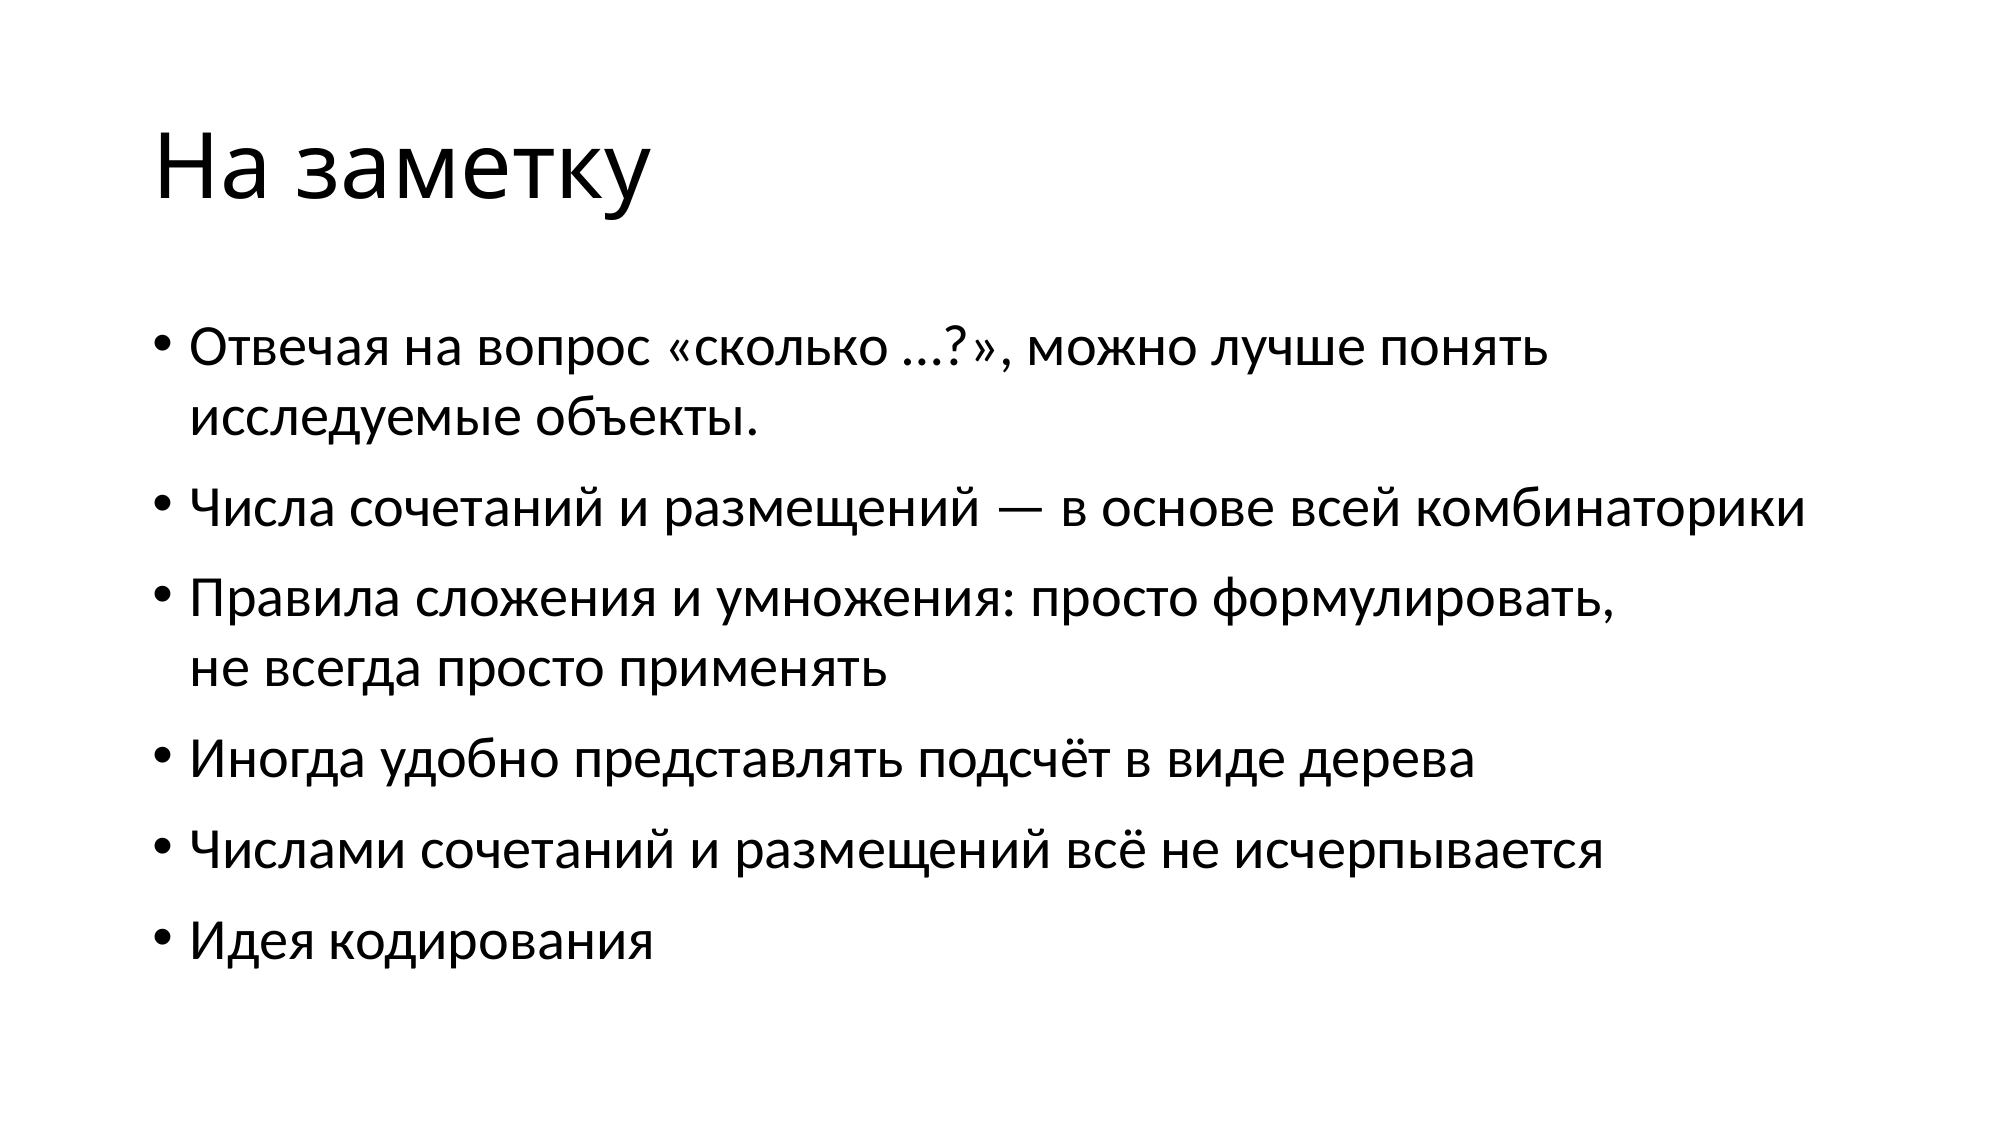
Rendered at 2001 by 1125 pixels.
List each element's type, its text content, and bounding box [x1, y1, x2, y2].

list Отвечая на вопрос «сколько …?», можно лучше понять исследуемые объекты. Числа сочетаний и размещений — в основе всей комбинаторики Правила сложения и умножения: просто формулировать, не всегда просто применять Иногда удобно представлять подсчёт в виде дерева Числами сочетаний и размещений всё не исчерпывается Идея кодирования [137, 299, 1863, 1014]
title На заметку [137, 59, 1863, 278]
